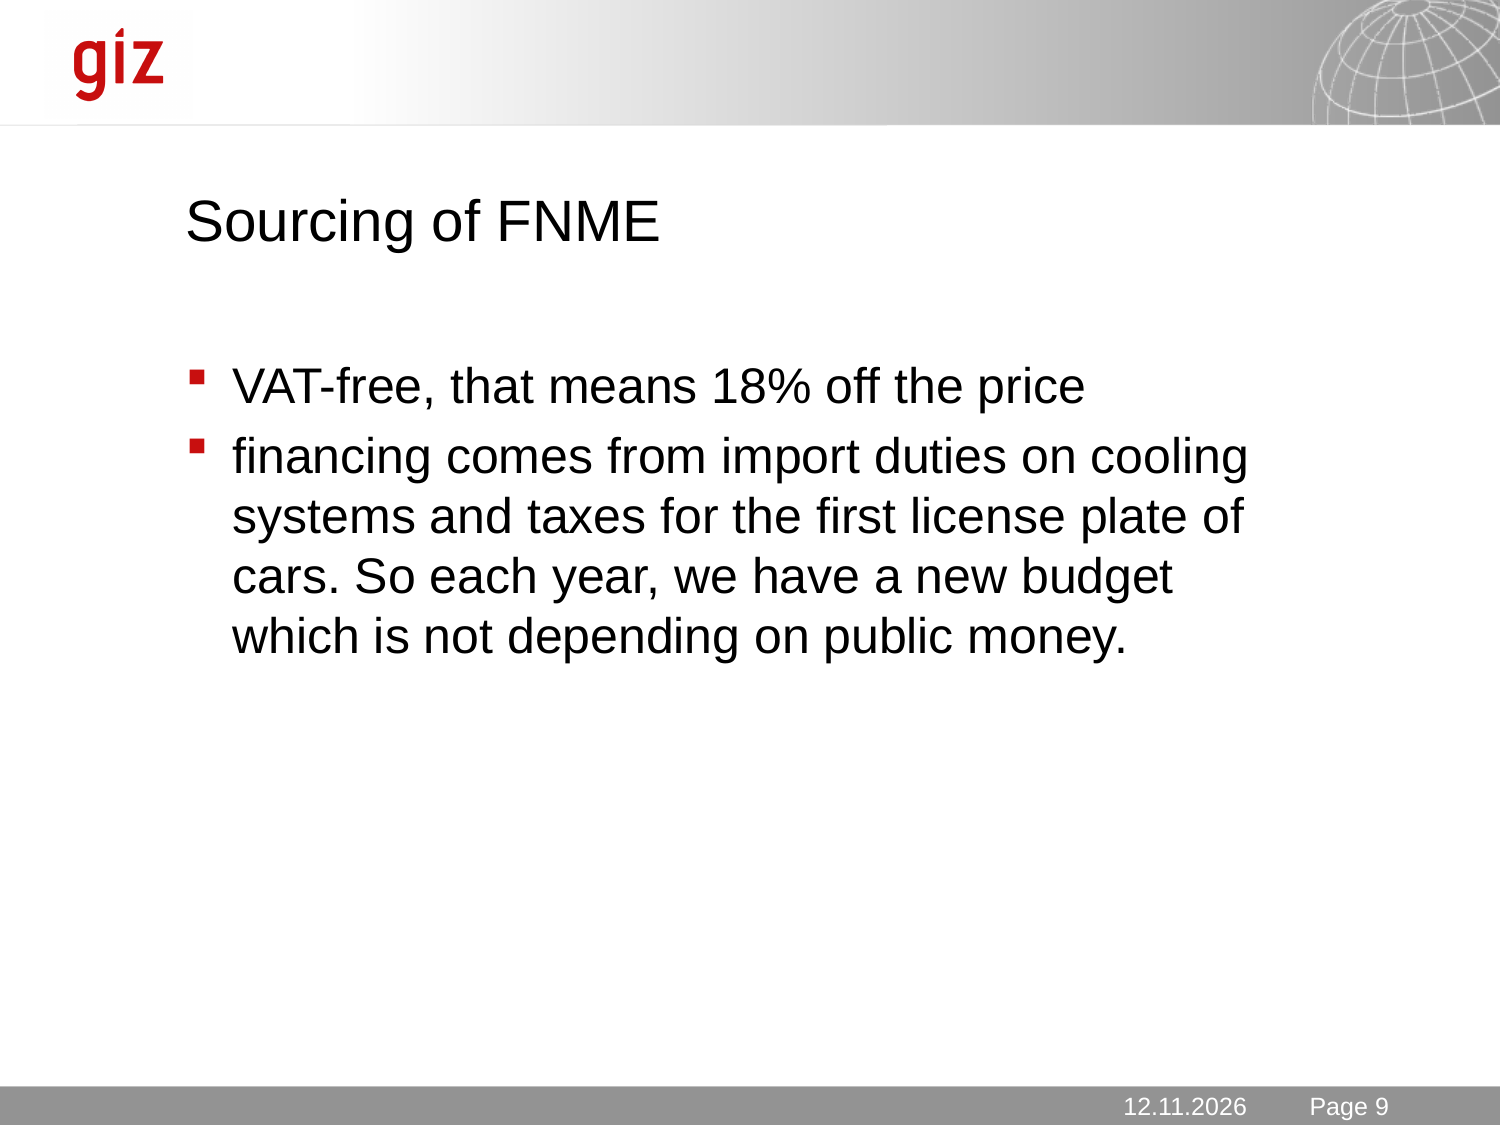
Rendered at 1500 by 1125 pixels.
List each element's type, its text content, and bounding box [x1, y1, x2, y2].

title Sourcing of FNME [170, 175, 1427, 334]
picture [1311, 0, 1500, 125]
picture [44, 10, 193, 119]
list VAT-free, that means 18% off the price financing comes from import duties on cooling systems and taxes for the first license plate of cars. So each year, we have a new budget which is not depending on public money. [170, 345, 1325, 1021]
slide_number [1108, 1082, 1322, 1125]
